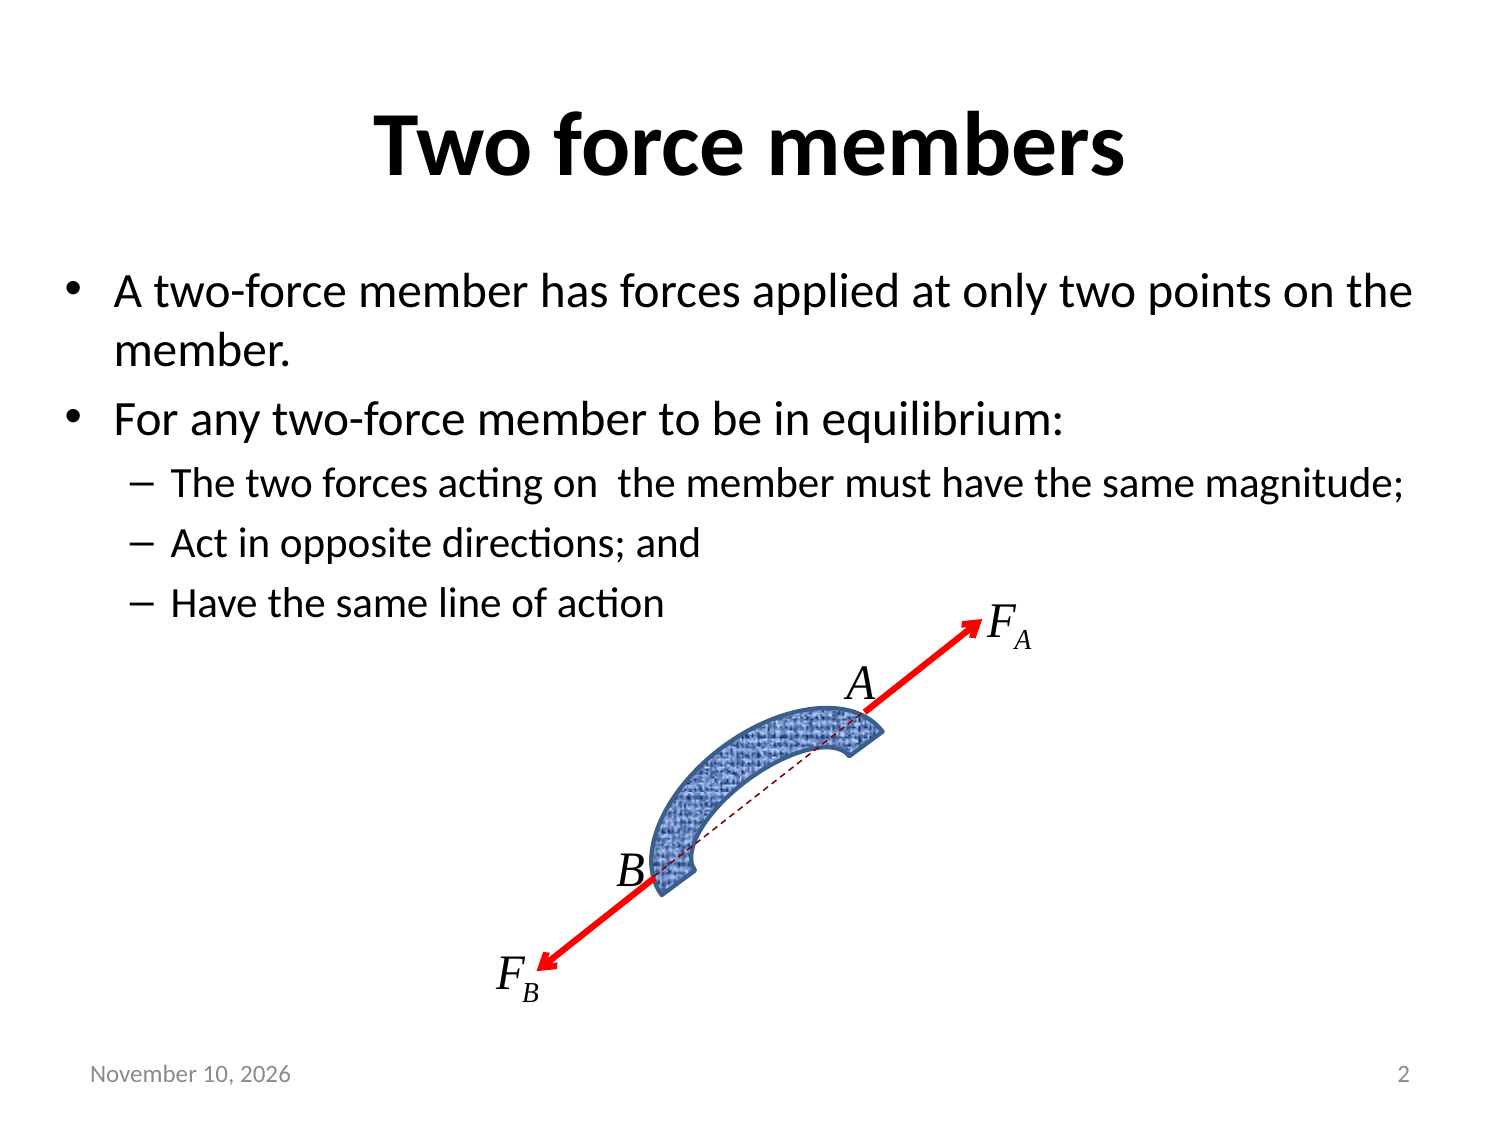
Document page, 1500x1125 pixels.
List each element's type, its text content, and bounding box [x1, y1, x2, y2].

slide_number 2 [1074, 1042, 1425, 1103]
title Two force members [75, 45, 1425, 233]
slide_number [75, 1042, 425, 1103]
list A two-force member has forces applied at only two points on the member. For any two-force member to be in equilibrium: The two forces acting on the member must have the same magnitude; Act in opposite directions; and Have the same line of action [49, 250, 1445, 688]
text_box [487, 587, 1038, 1011]
